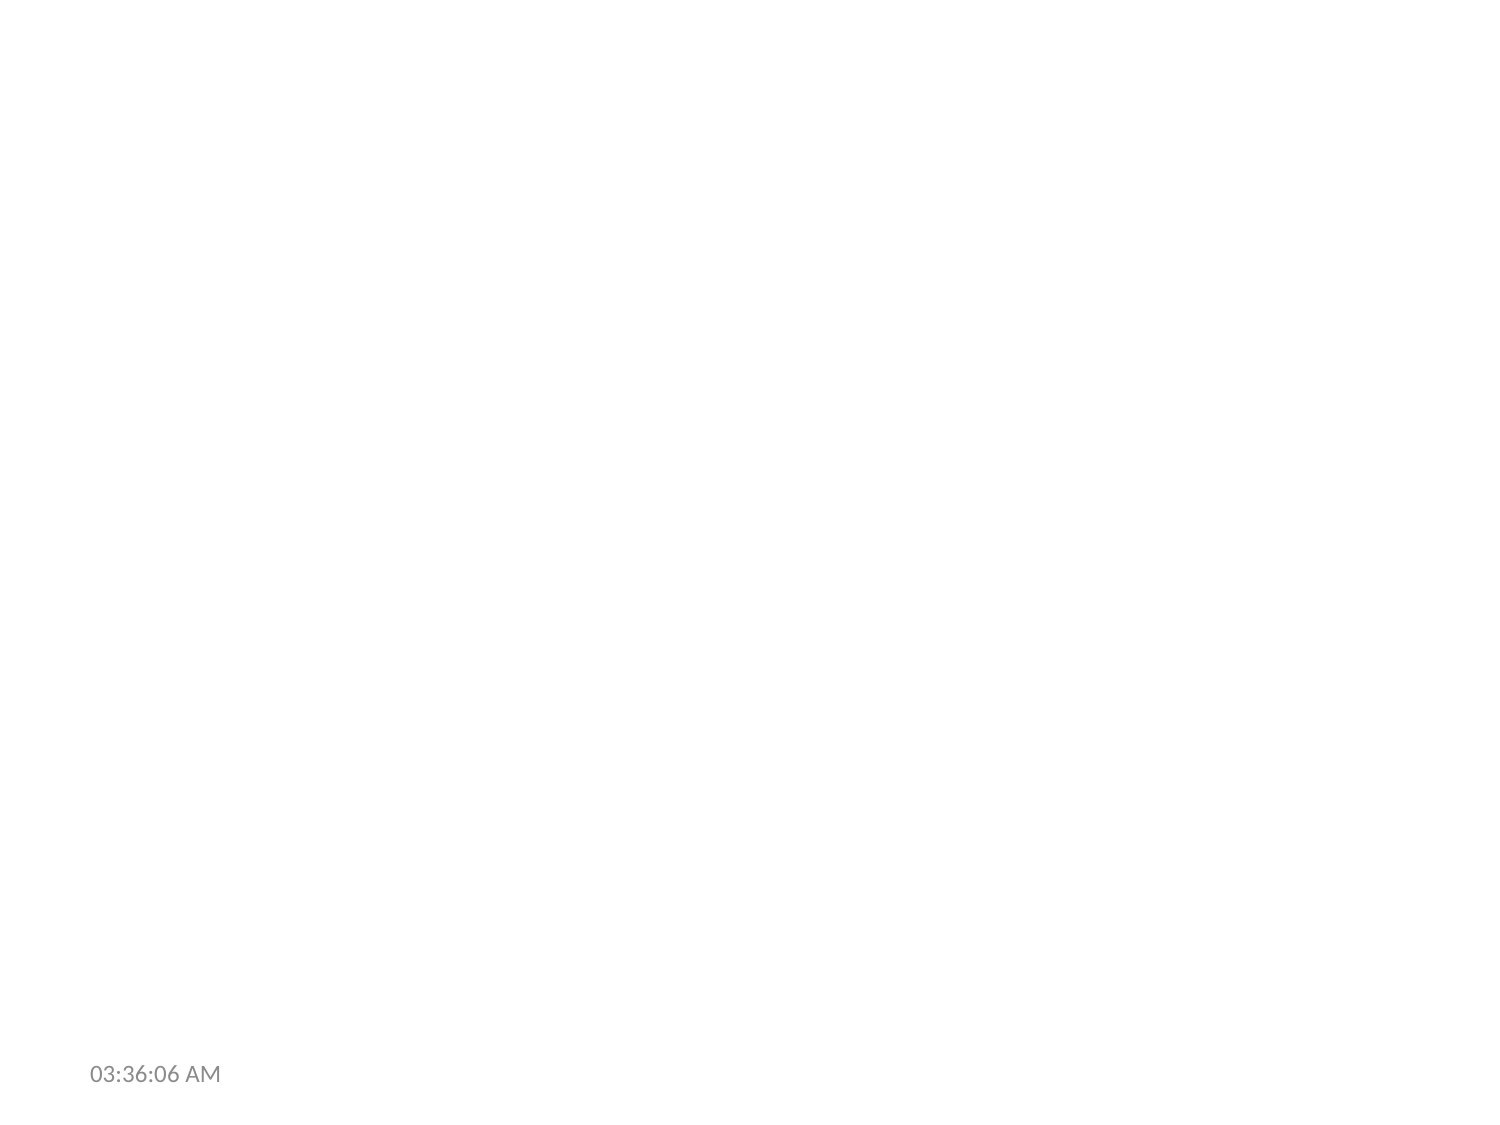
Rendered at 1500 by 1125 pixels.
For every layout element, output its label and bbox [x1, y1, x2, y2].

slide_number [75, 1042, 425, 1103]
